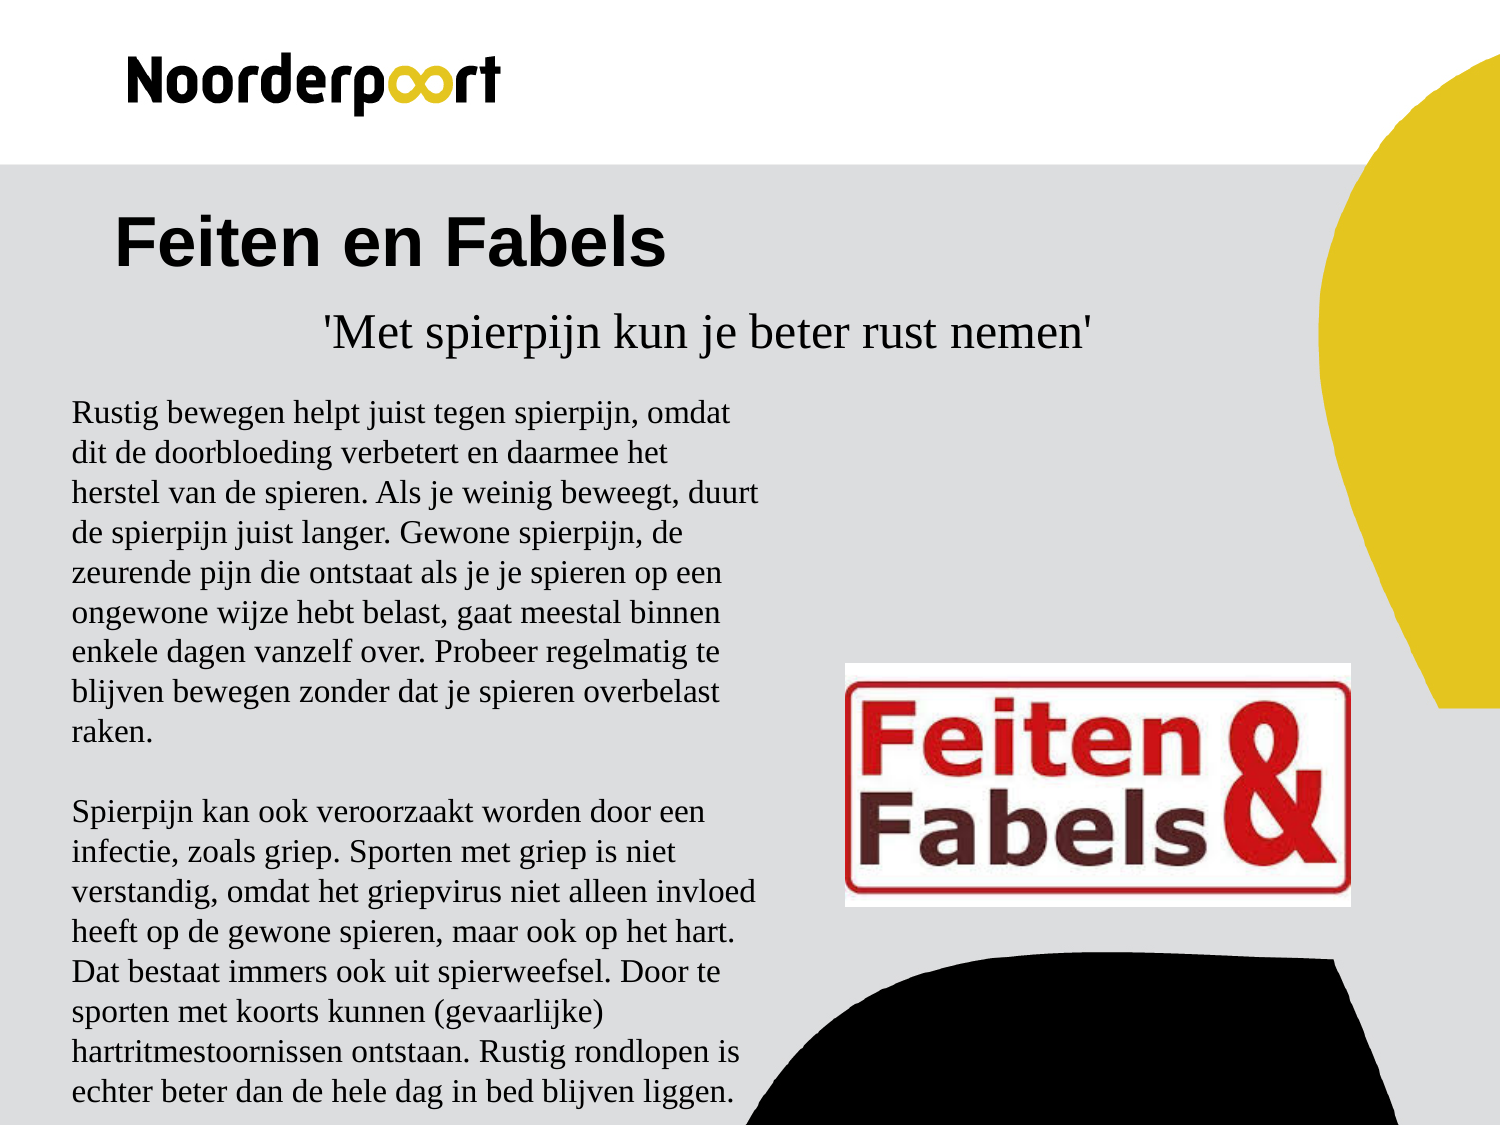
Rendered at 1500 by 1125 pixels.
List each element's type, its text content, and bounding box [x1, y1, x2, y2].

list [845, 662, 1351, 908]
text_box 'Met spierpijn kun je beter rust nemen' [309, 291, 1444, 367]
title Feiten en Fabels [99, 185, 1283, 292]
picture [0, 0, 1500, 1125]
text_box Rustig bewegen helpt juist tegen spierpijn, omdat dit de doorbloeding verbetert en daarmee het herstel van de spieren. Als je weinig beweegt, duurt de spierpijn juist langer. Gewone spierpijn, de zeurende pijn die ontstaat als je je spieren op een ongewone wijze hebt belast, gaat meestal binnen enkele dagen vanzelf over. Probeer regelmatig te blijven bewegen zonder dat je spieren overbelast raken. Spierpijn kan ook veroorzaakt worden door een infectie, zoals griep. Sporten met griep is niet verstandig, omdat het griepvirus niet alleen invloed heeft op de gewone spieren, maar ook op het hart. Dat bestaat immers ook uit spierweefsel. Door te sporten met koorts kunnen (gevaarlijke) hartritmestoornissen ontstaan. Rustig rondlopen is echter beter dan de hele dag in bed blijven liggen. [56, 382, 775, 1117]
